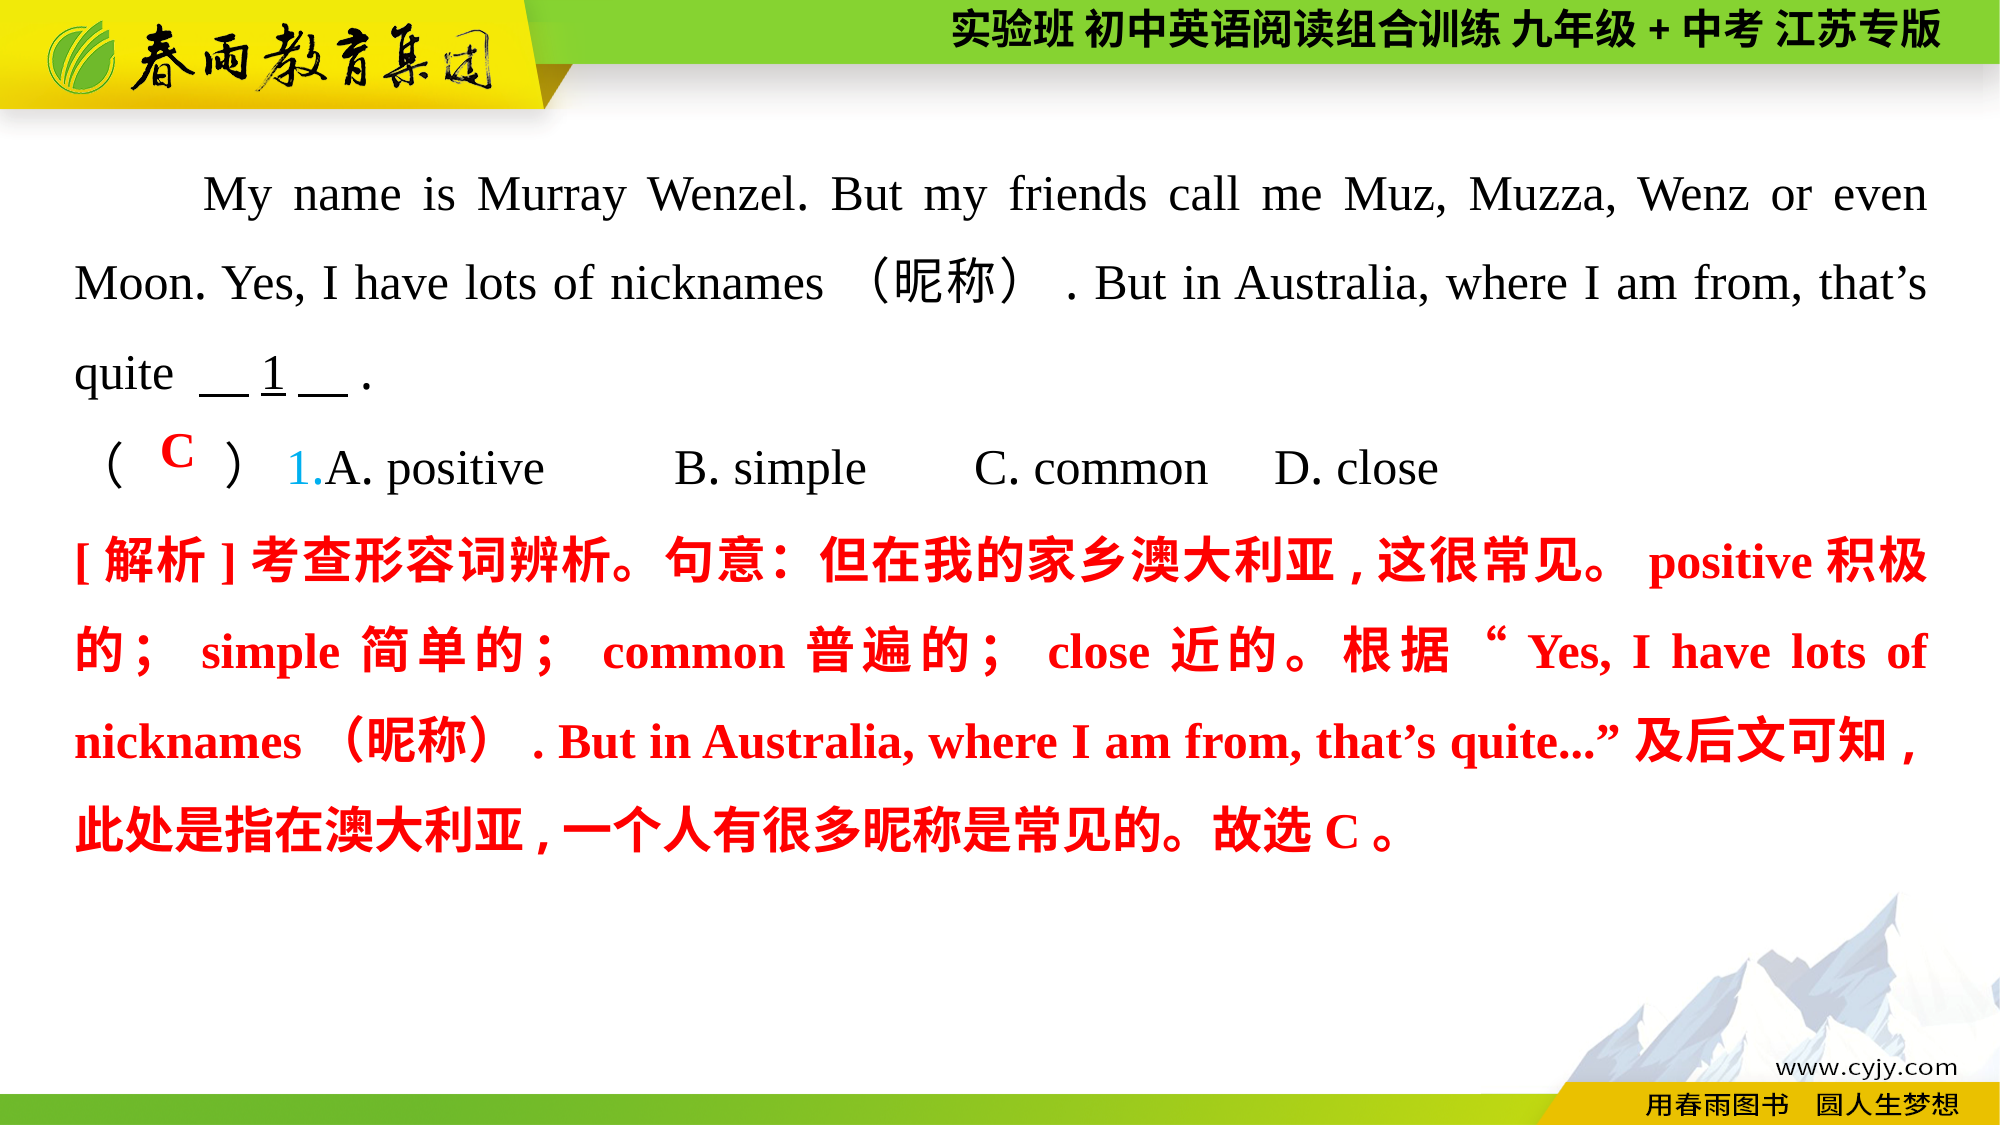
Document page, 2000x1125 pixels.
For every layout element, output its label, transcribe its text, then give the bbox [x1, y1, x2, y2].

picture [0, 0, 2000, 1125]
text_box [解析]考查形容词辨析。句意：但在我的家乡澳大利亚,这很常见。positive积极的；simple简单的；common普遍的；close近的。根据“Yes, I have lots of nicknames（昵称）. But in Australia, where I am from, that’s quite...”及后文可知,此处是指在澳大利亚,一个人有很多昵称是常见的。故选C。 [59, 490, 1944, 866]
text_box C [145, 410, 212, 486]
text_box （ ）1.A. positive B. simple C. common D. close [59, 397, 1944, 490]
list My name is Murray Wenzel. But my friends call me Muz, Muzza, Wenz or even Moon. Yes, I have lots of nicknames（昵称）. But in Australia, where I am from, that’s quite 1 . [59, 122, 1944, 397]
